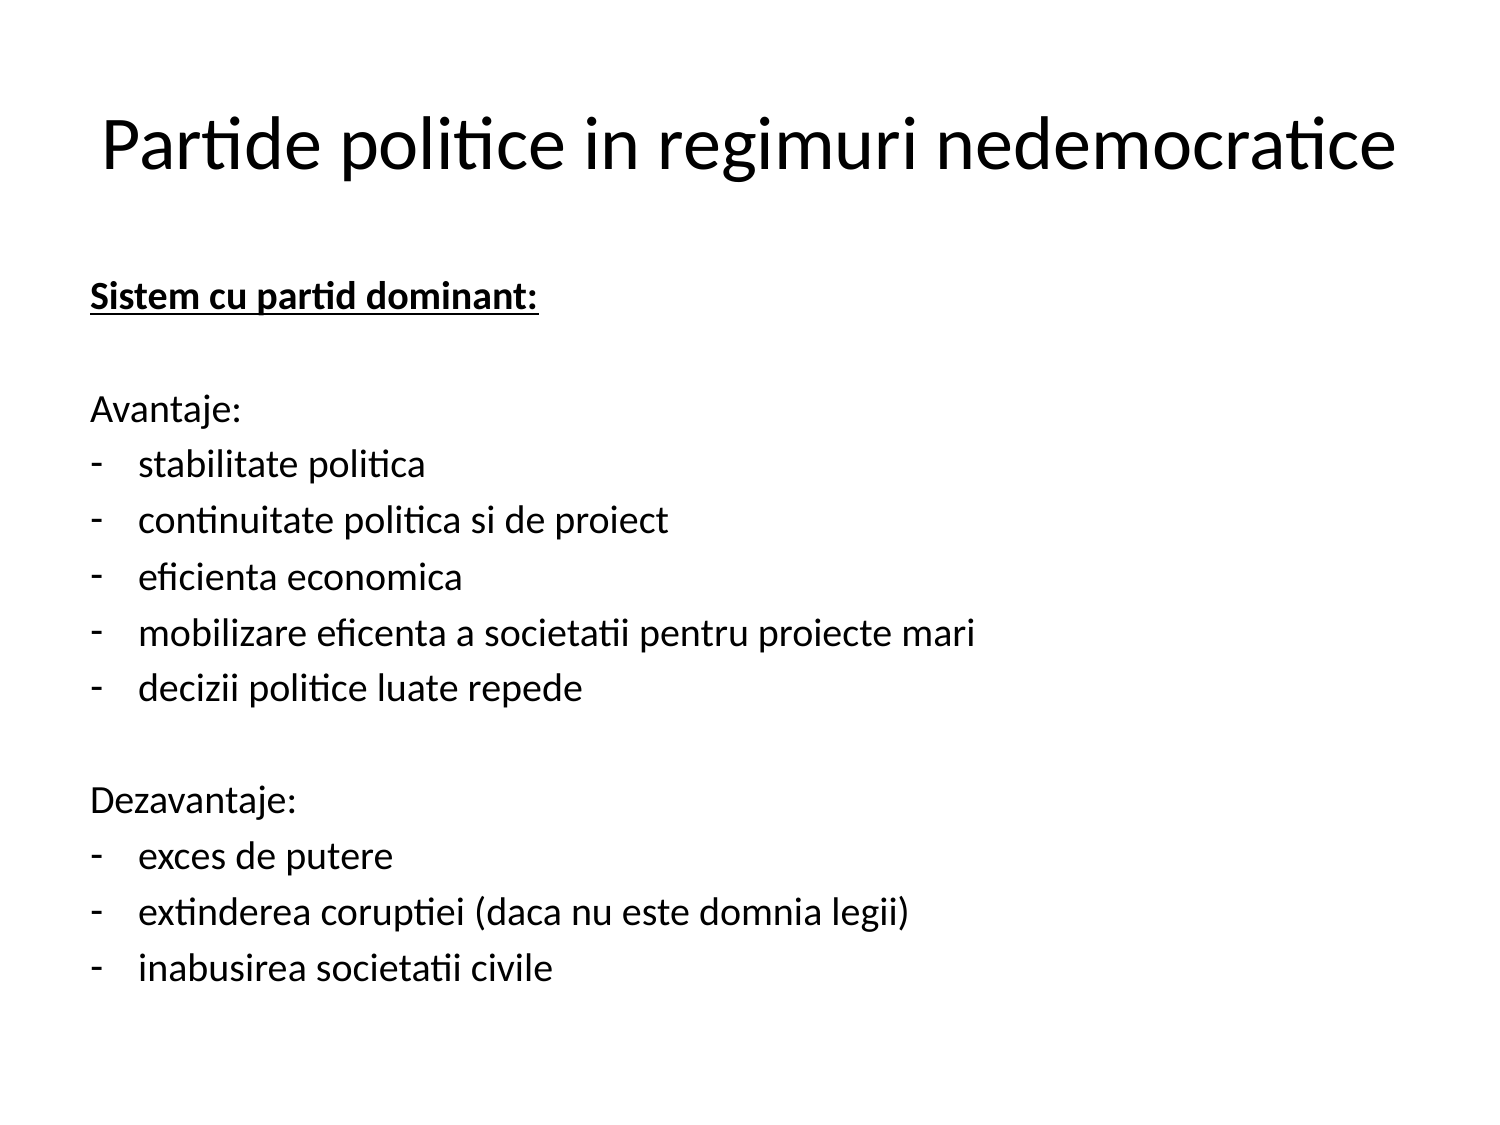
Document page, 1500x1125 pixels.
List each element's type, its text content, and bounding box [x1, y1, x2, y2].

title Partide politice in regimuri nedemocratice [75, 45, 1425, 233]
list Sistem cu partid dominant: Avantaje: stabilitate politica continuitate politica si de proiect eficienta economica mobilizare eficenta a societatii pentru proiecte mari decizii politice luate repede Dezavantaje: exces de putere extinderea coruptiei (daca nu este domnia legii) inabusirea societatii civile [75, 262, 1425, 1005]
